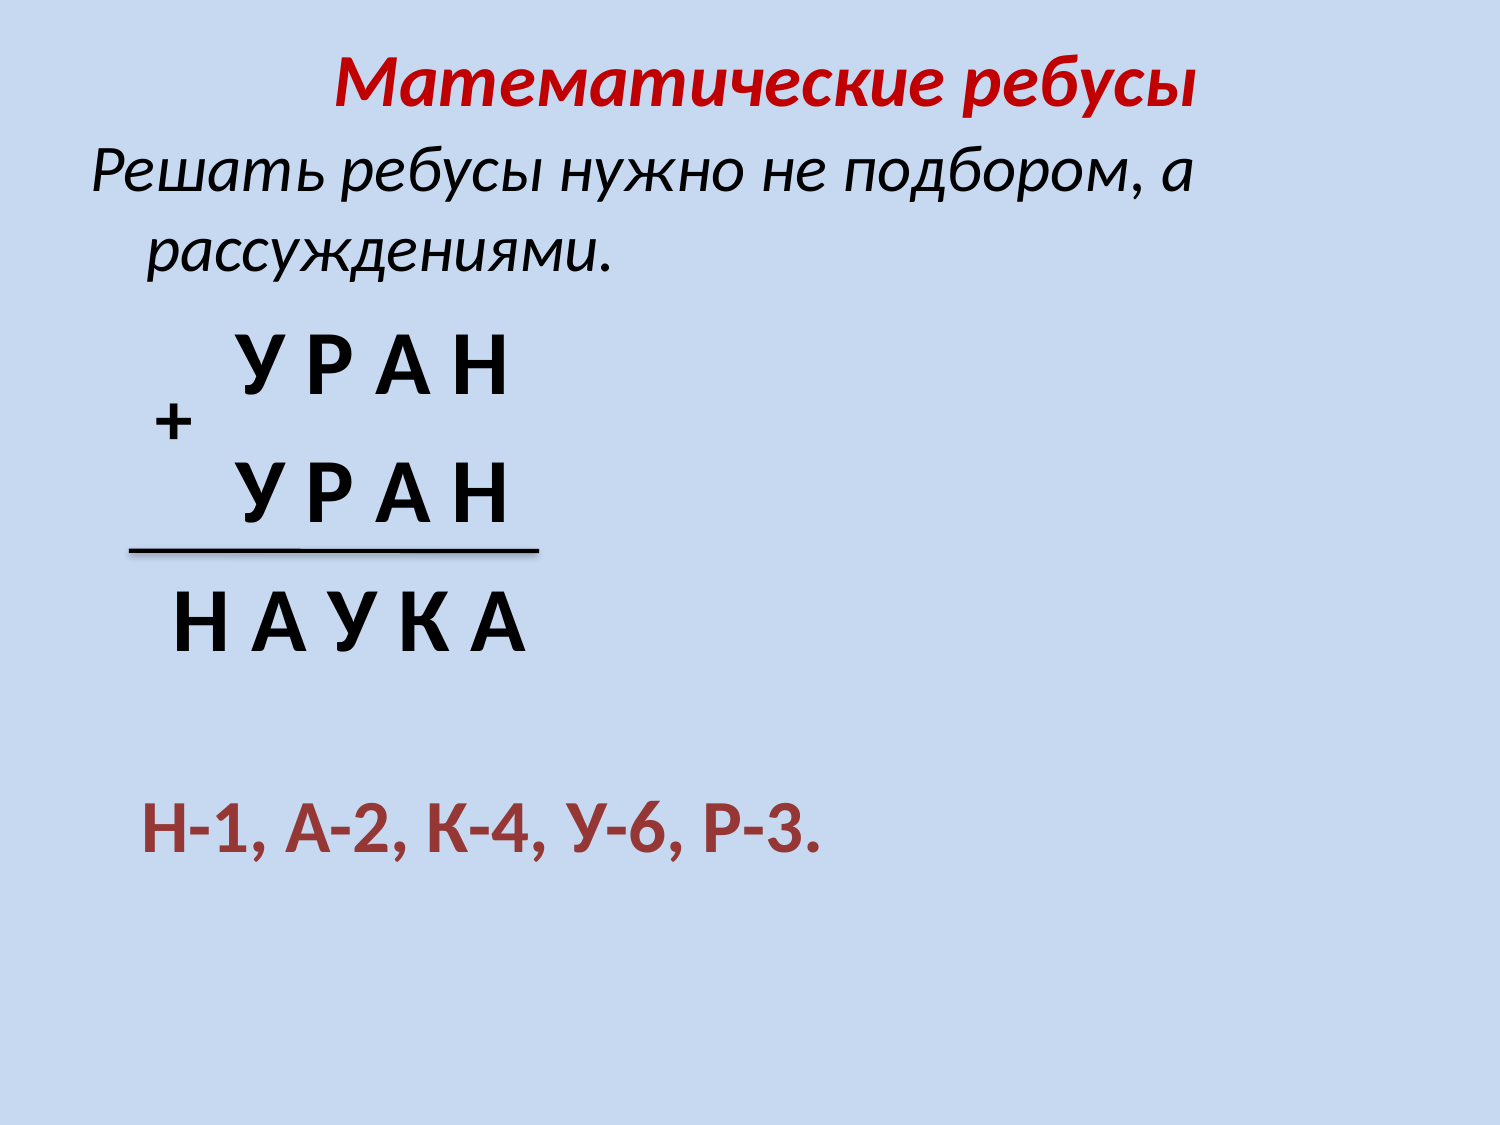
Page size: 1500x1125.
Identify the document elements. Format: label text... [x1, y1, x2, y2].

list Решать ребусы нужно не подбором, а рассуждениями. У Р А Н У Р А Н Н А У К А Н-1, А-2, К-4, У-6, Р-3. [75, 117, 1425, 1005]
title Математические ребусы [70, 0, 1421, 139]
text_box + [141, 363, 208, 468]
